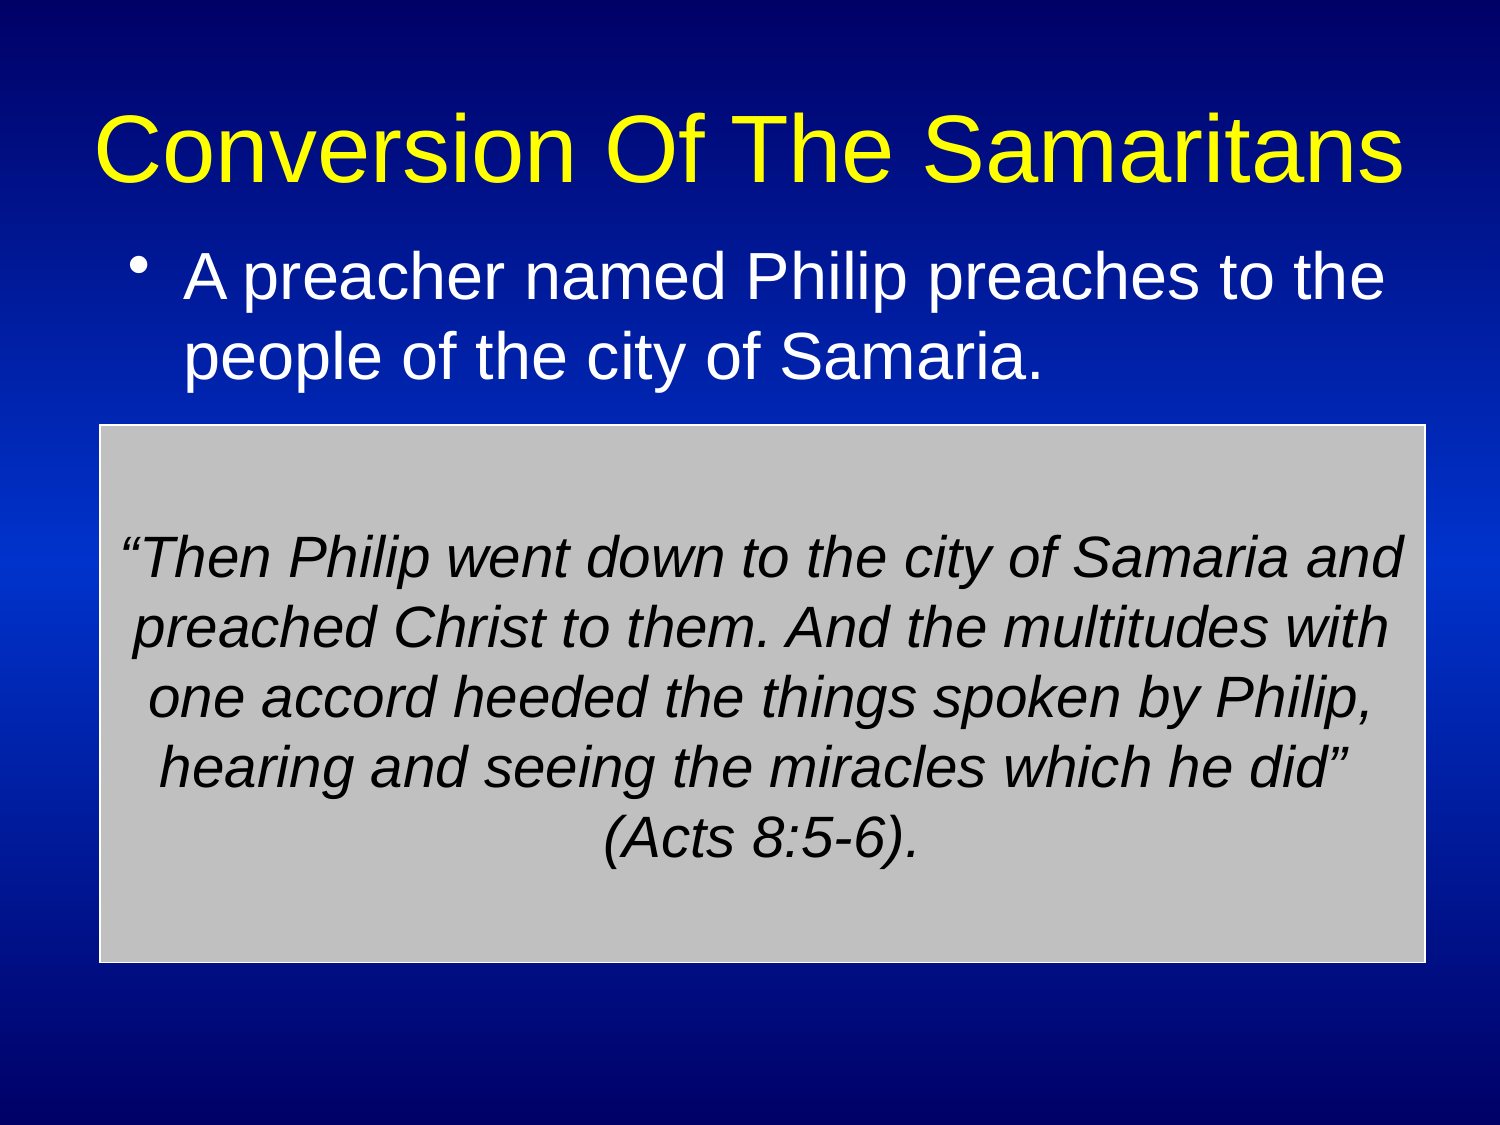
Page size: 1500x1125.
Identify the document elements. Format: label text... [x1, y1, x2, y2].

title Conversion Of The Samaritans [37, 50, 1463, 238]
text_box “Then Philip went down to the city of Samaria and preached Christ to them. And the multitudes with one accord heeded the things spoken by Philip, hearing and seeing the miracles which he did” (Acts 8:5-6). [99, 424, 1425, 963]
list A preacher named Philip preaches to the people of the city of Samaria. [112, 224, 1463, 625]
